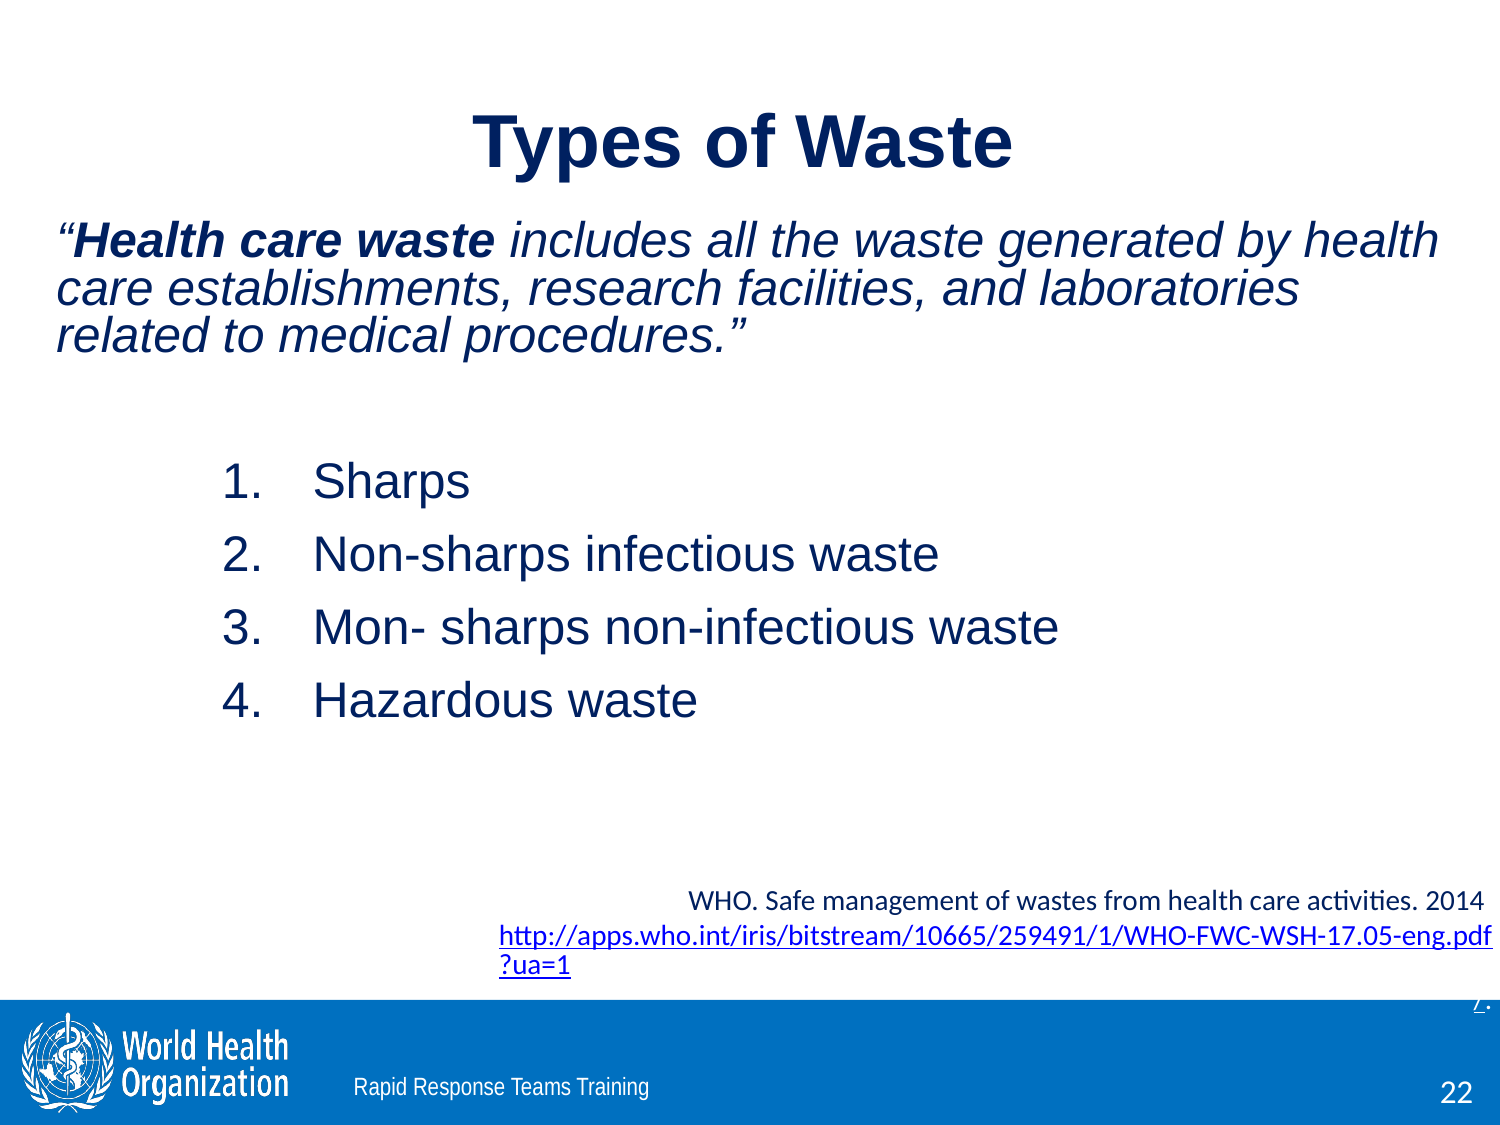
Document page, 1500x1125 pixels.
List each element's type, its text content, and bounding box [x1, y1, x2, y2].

title Types of Waste [0, 44, 1493, 232]
picture [21, 1012, 288, 1113]
text_box WHO. Safe management of wastes from health care activities. 2014. http://apps.who.int/iris/bitstream/10665/259491/1/WHO-FWC-WSH-17.05-eng.pdf?ua=1/. [498, 881, 1499, 987]
list “Health care waste includes all the waste generated by health care establishments, research facilities, and laboratories related to medical procedures.” Sharps Non-sharps infectious waste Mon- sharps non-infectious waste Hazardous waste [41, 211, 1471, 929]
